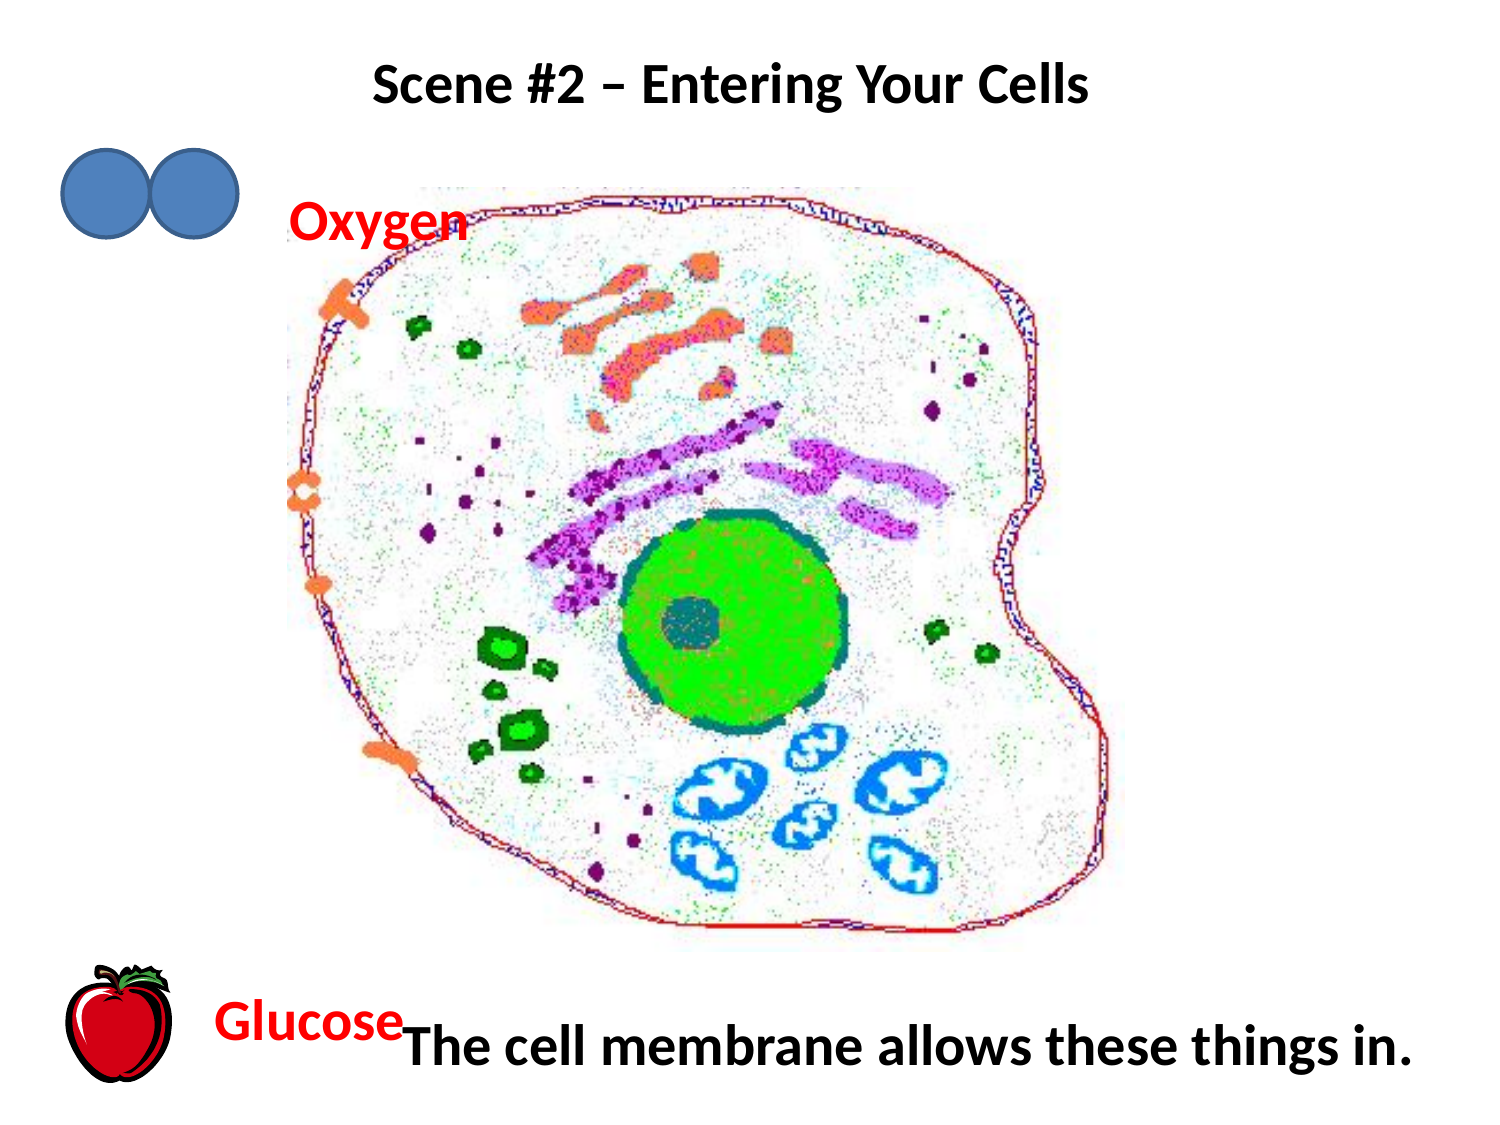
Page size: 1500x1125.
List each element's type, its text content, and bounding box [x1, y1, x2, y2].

picture [287, 187, 1126, 952]
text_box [62, 149, 526, 332]
text_box The cell membrane allows these things in. [641, 999, 1450, 1085]
text_box Scene #2 – Entering Your Cells [37, 37, 1425, 123]
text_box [62, 962, 638, 1093]
